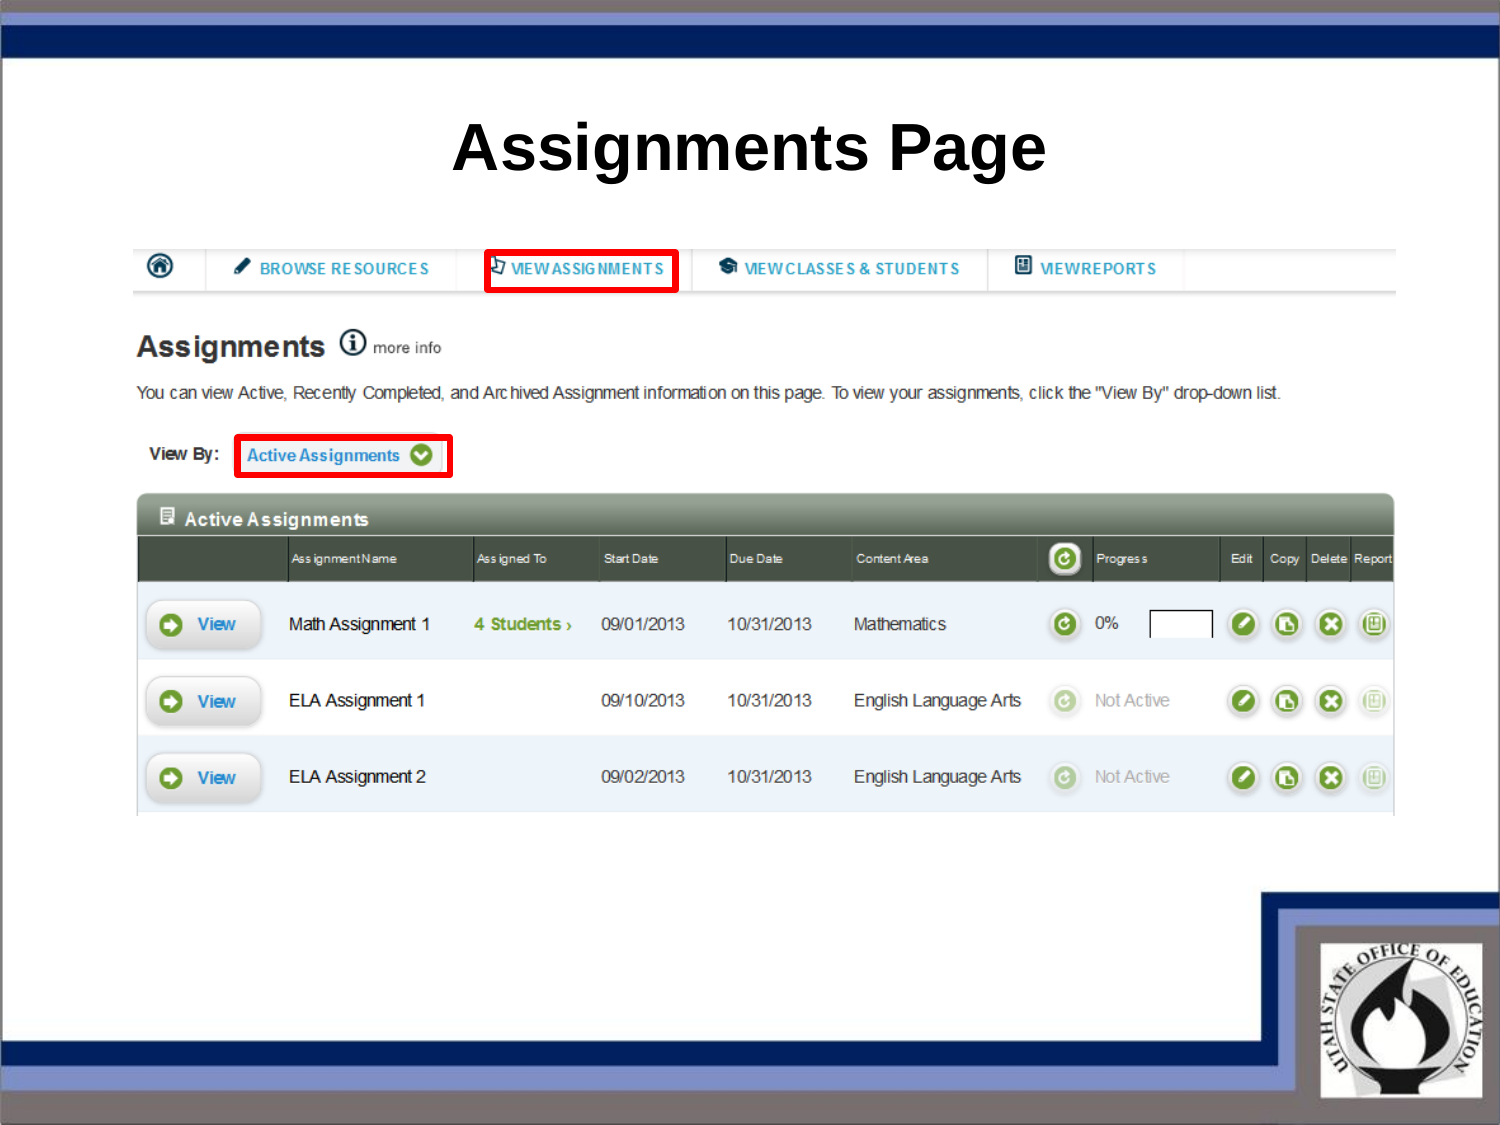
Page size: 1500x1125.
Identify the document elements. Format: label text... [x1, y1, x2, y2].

title Assignments Page [103, 97, 1397, 191]
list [132, 249, 1396, 816]
picture [0, 0, 1500, 1125]
